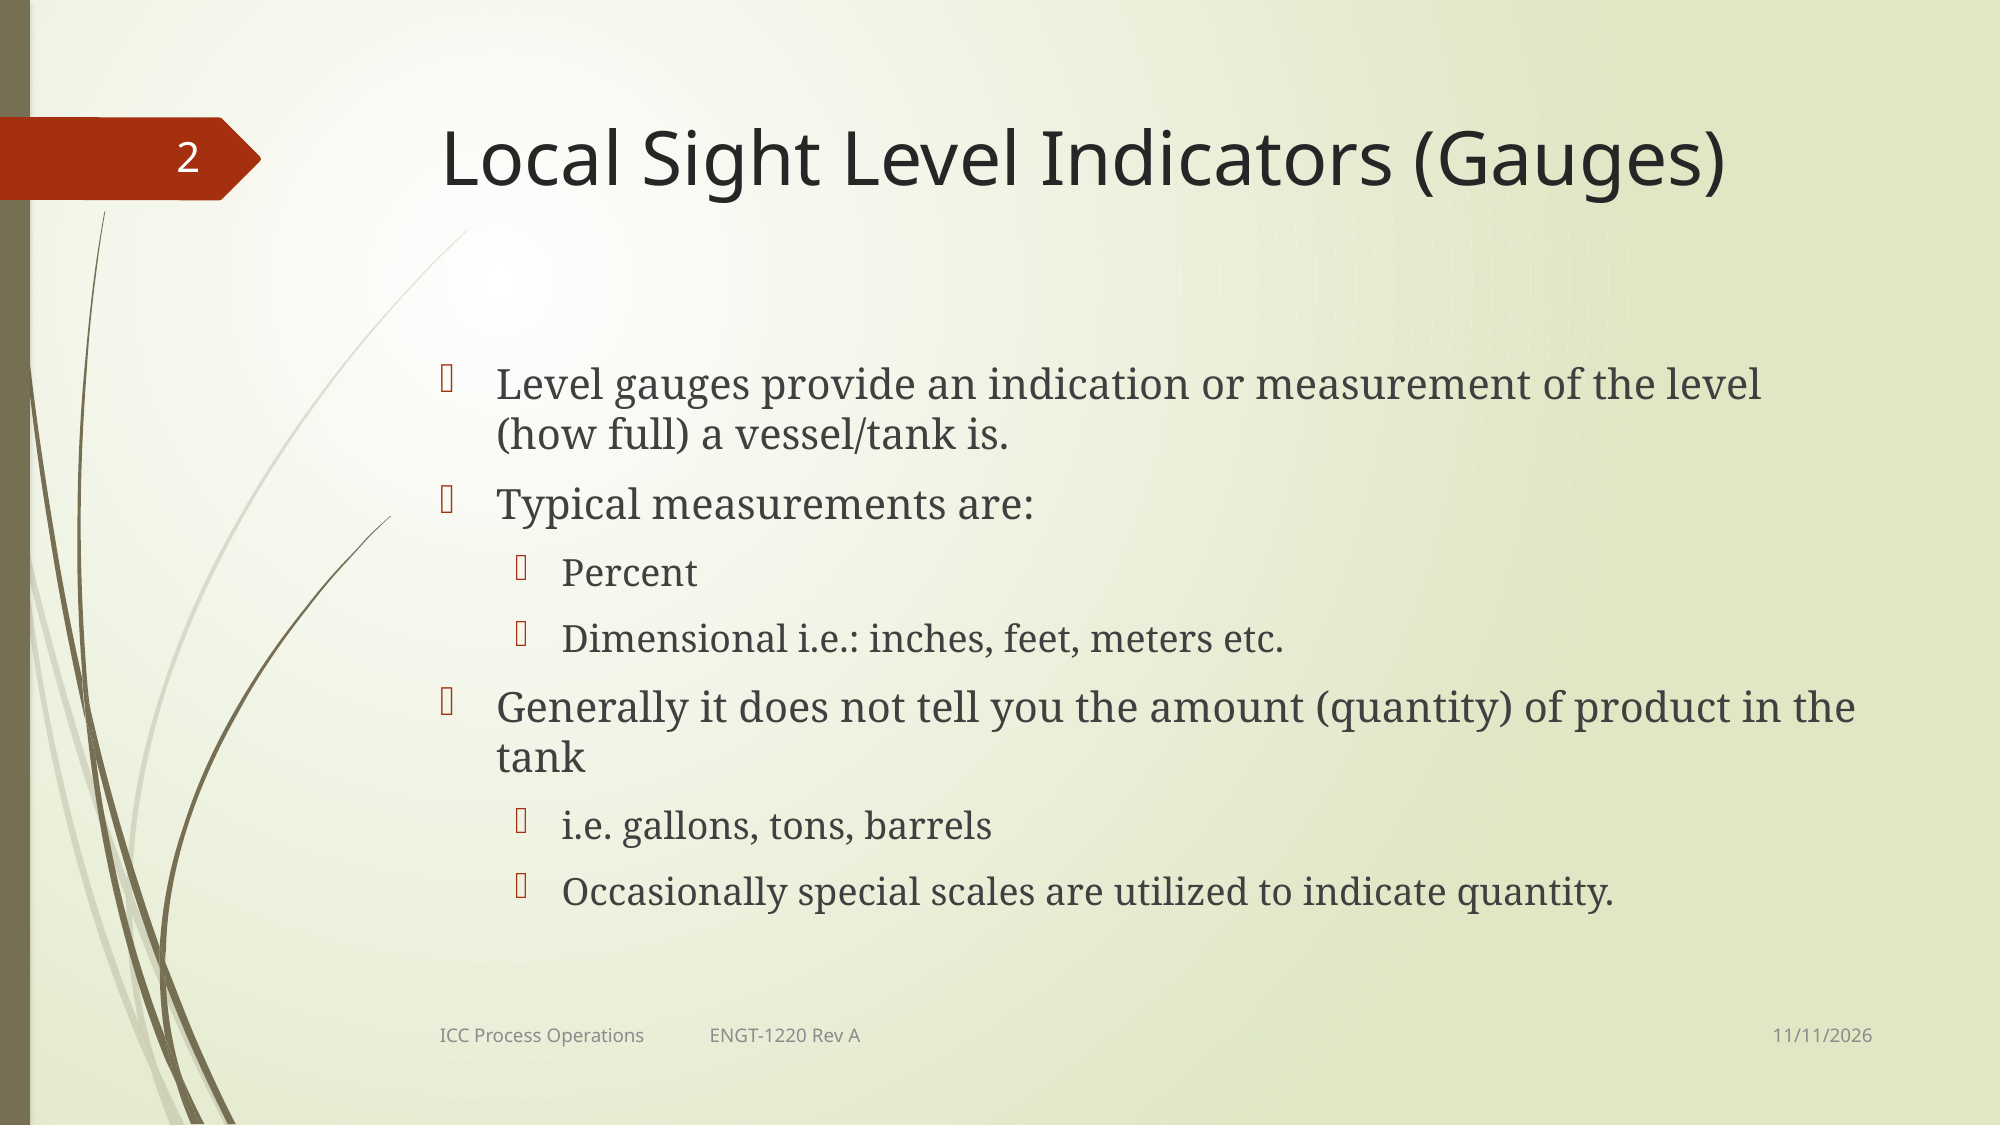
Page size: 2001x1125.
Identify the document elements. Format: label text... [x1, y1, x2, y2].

list Level gauges provide an indication or measurement of the level (how full) a vessel/tank is. Typical measurements are: Percent Dimensional i.e.: inches, feet, meters etc. Generally it does not tell you the amount (quantity) of product in the tank i.e. gallons, tons, barrels Occasionally special scales are utilized to indicate quantity. [424, 350, 1888, 970]
title Local Sight Level Indicators (Gauges) [425, 102, 1888, 313]
footer ICC Process Operations ENGT-1220 Rev A [424, 1006, 1675, 1067]
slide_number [1699, 1005, 1888, 1067]
slide_number 2 [87, 129, 216, 190]
